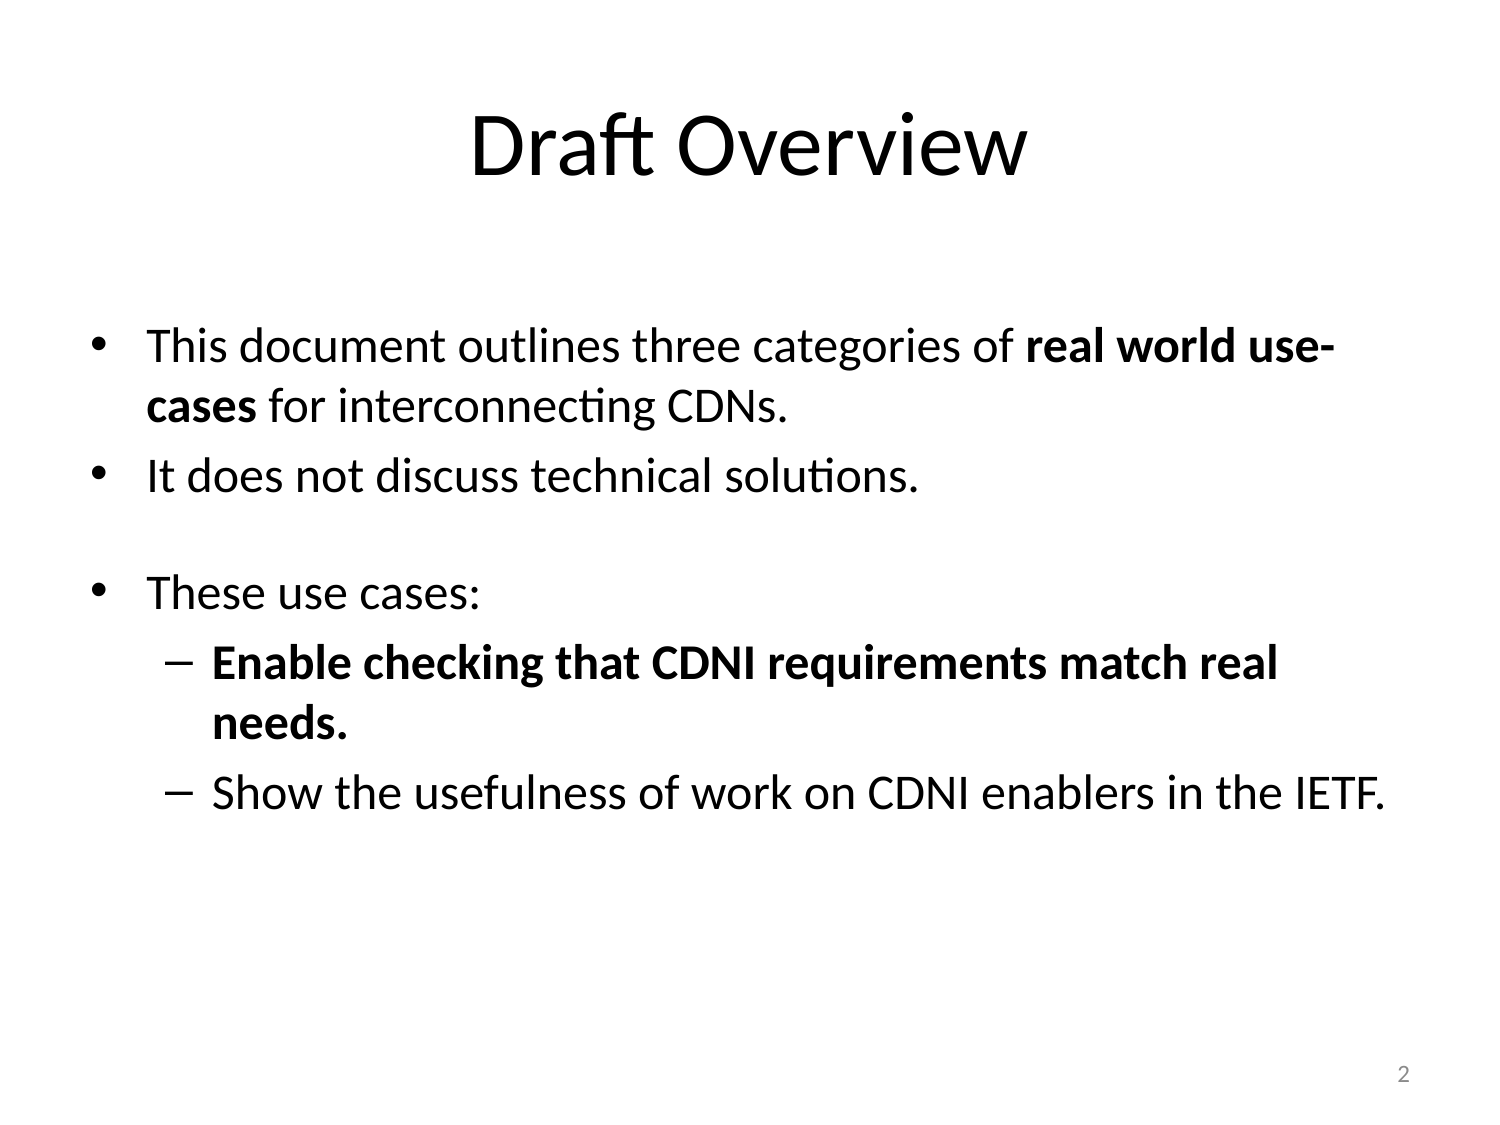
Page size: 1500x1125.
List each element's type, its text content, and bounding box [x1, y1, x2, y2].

title Draft Overview [74, 44, 1426, 233]
list This document outlines three categories of real world use-cases for interconnecting CDNs. It does not discuss technical solutions. These use cases: Enable checking that CDNI requirements match real needs. Show the usefulness of work on CDNI enablers in the IETF. [74, 255, 1426, 1006]
slide_number 2 [1074, 1042, 1425, 1103]
